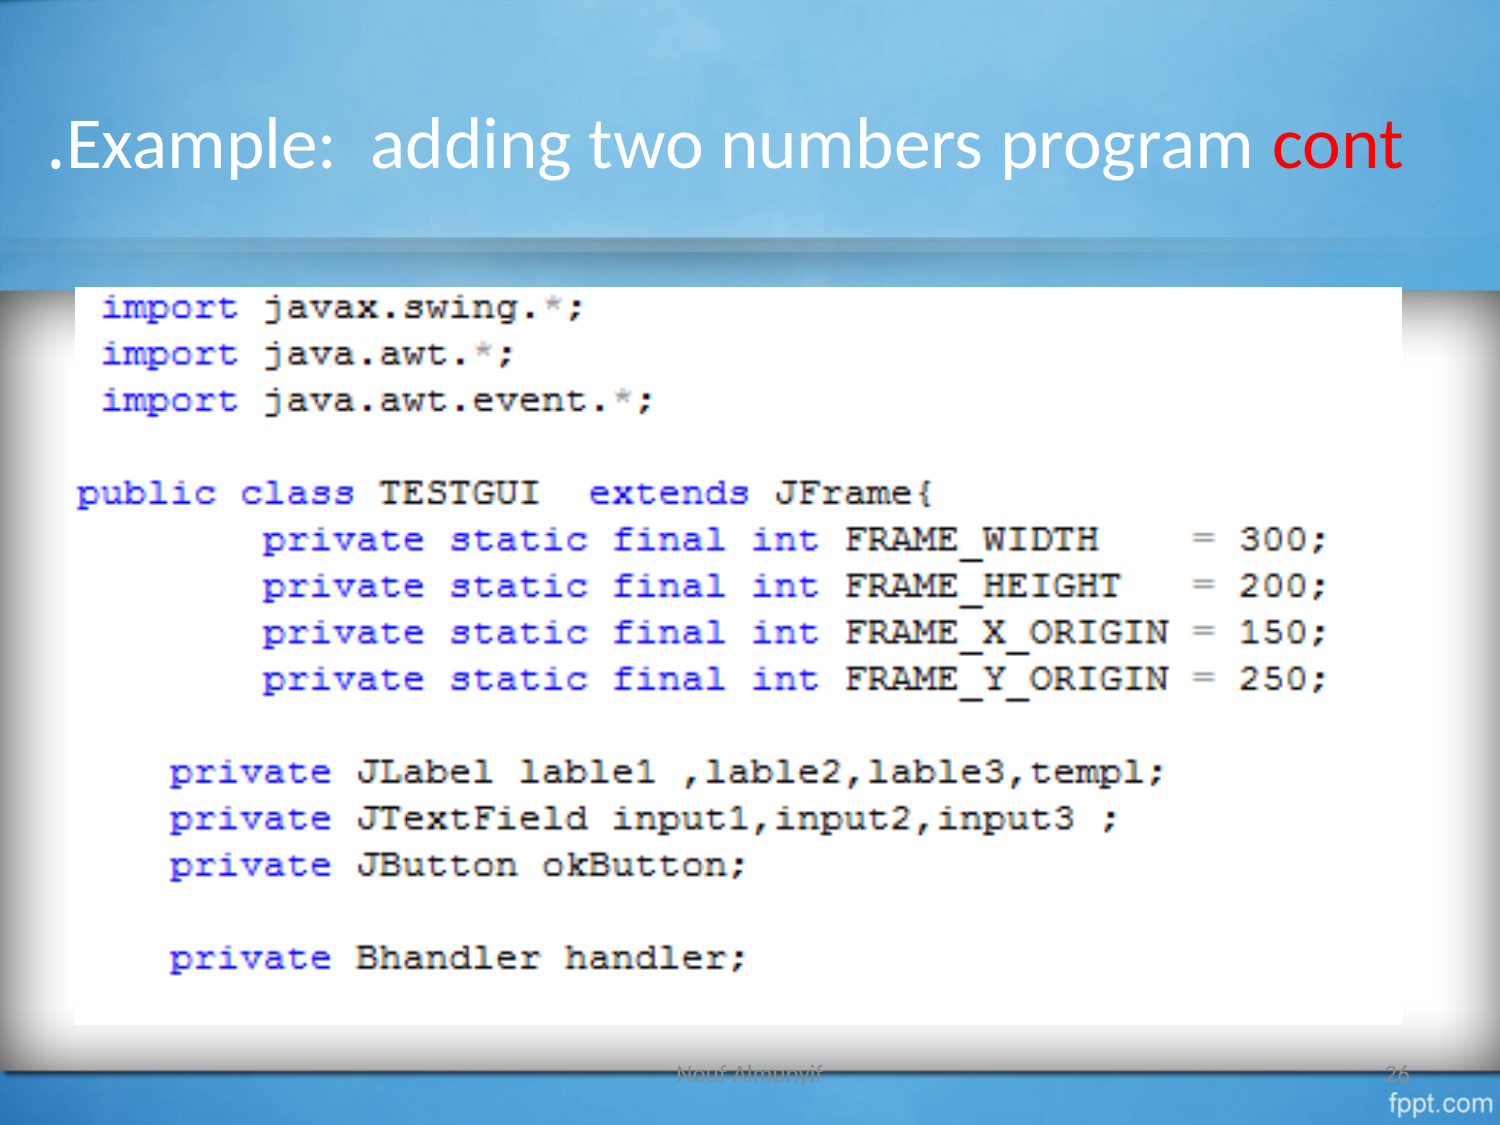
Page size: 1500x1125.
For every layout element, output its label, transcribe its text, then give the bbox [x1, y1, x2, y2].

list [74, 286, 1403, 1026]
footer Nouf Almunyif [512, 1042, 988, 1103]
slide_number 26 [1074, 1042, 1425, 1103]
title Example: adding two numbers program cont. [24, 45, 1425, 233]
picture [0, 0, 1500, 1125]
